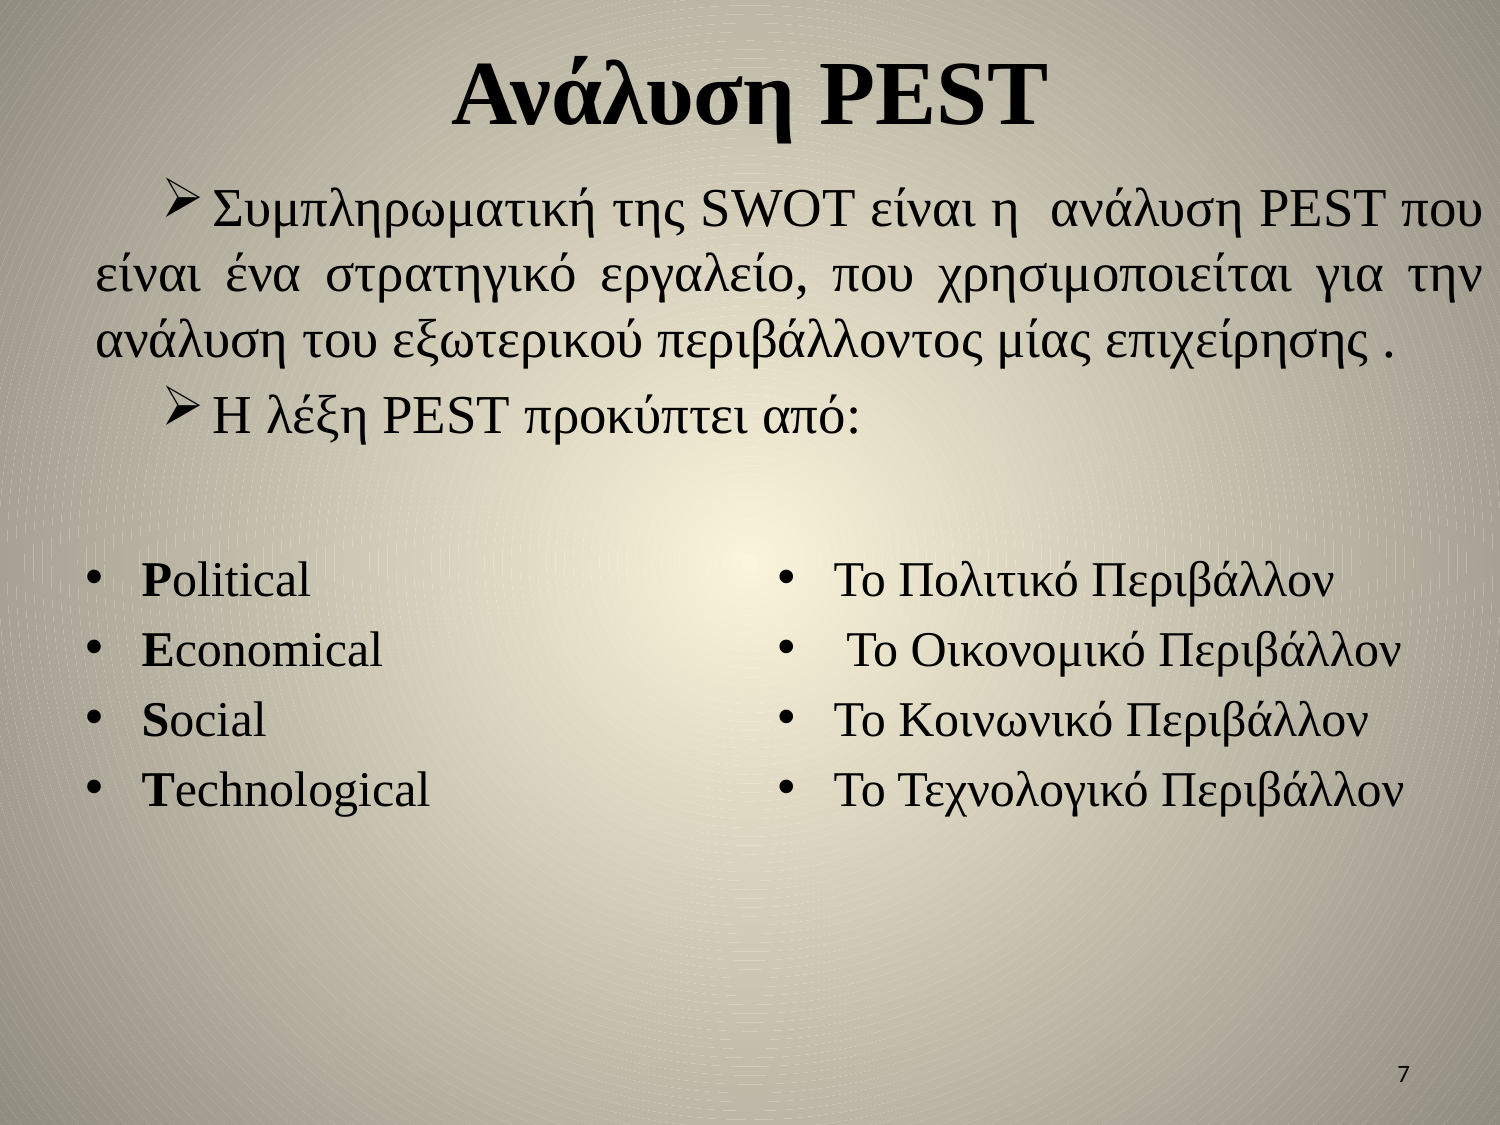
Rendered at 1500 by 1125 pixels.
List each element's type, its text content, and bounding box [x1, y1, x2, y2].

list Political Economical Social Technological [70, 539, 733, 1024]
text_box Ανάλυση PEST [0, 0, 1500, 176]
slide_number 7 [1074, 1042, 1425, 1103]
list To Πολιτικό Περιβάλλον Το Οικονομικό Περιβάλλον Το Κοινωνικό Περιβάλλον Το Τεχνολογικό Περιβάλλον [762, 539, 1425, 1032]
text_box Συμπληρωματική της SWOT είναι η ανάλυση PEST που είναι ένα στρατηγικό εργαλείο, που χρησιμοποιείται για την ανάλυση του εξωτερικού περιβάλλοντος μίας επιχείρησης . Η λέξη PEST προκύπτει από: [23, 164, 1500, 504]
